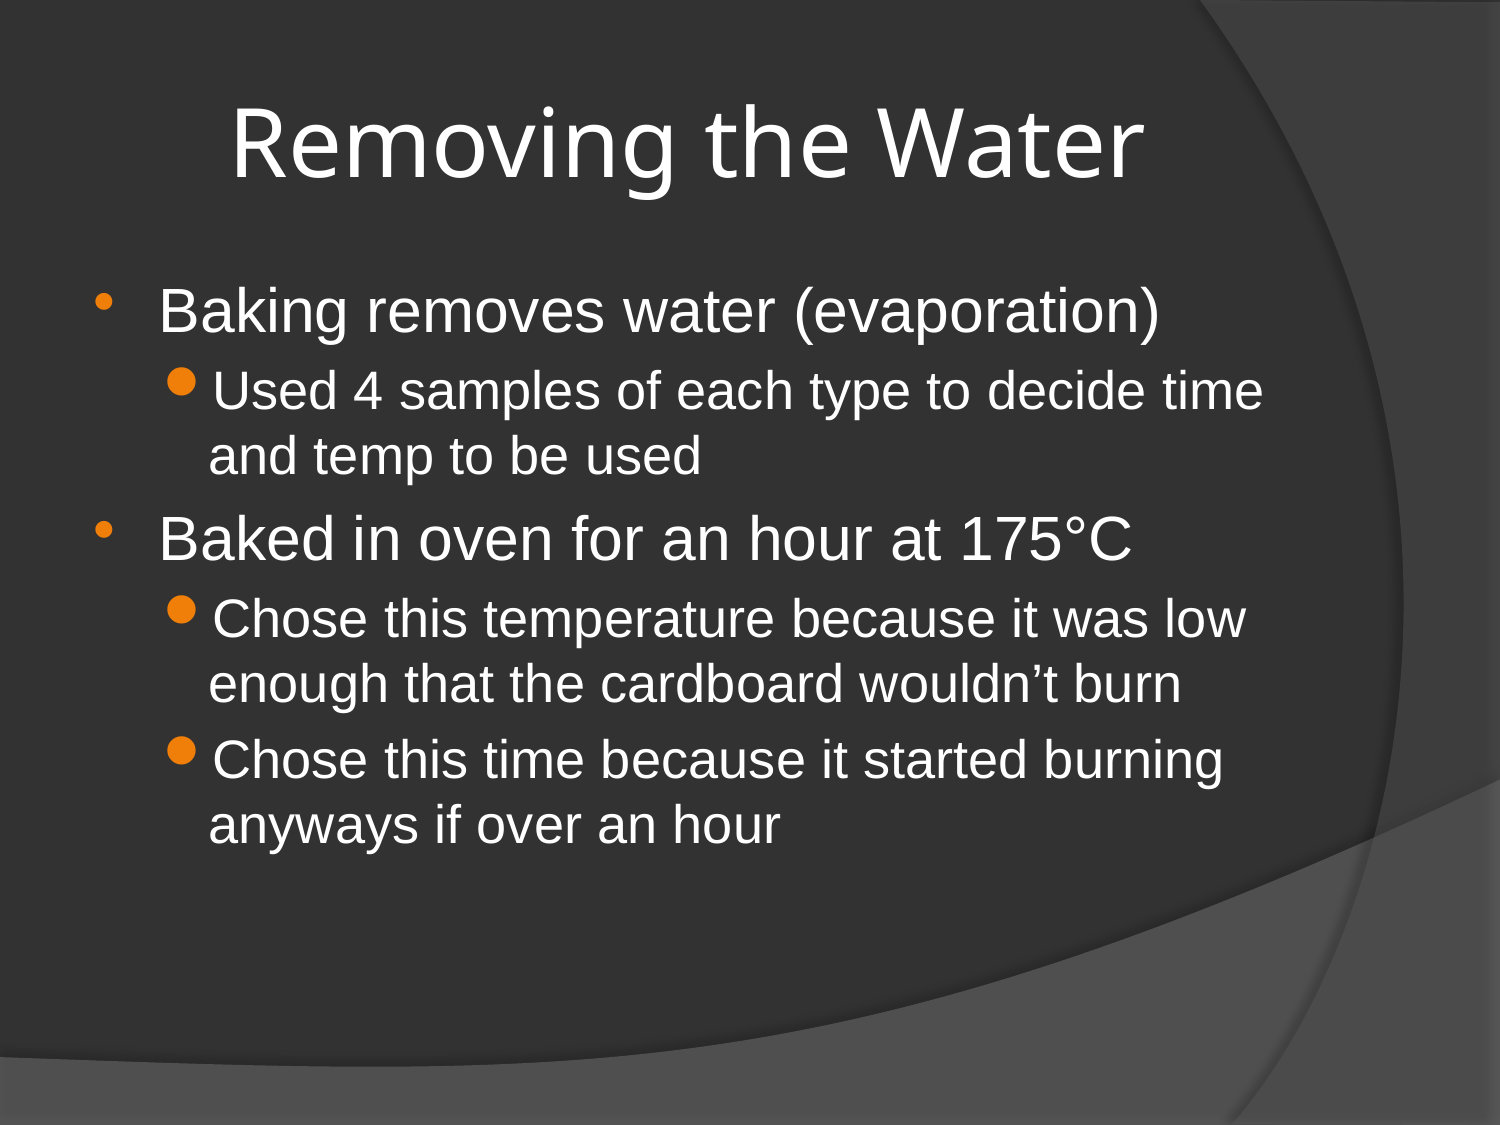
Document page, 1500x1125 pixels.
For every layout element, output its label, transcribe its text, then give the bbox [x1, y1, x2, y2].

title Removing the Water [75, 45, 1300, 233]
list Baking removes water (evaporation) Used 4 samples of each type to decide time and temp to be used Baked in oven for an hour at 175°C Chose this temperature because it was low enough that the cardboard wouldn’t burn Chose this time because it started burning anyways if over an hour [75, 262, 1300, 1005]
